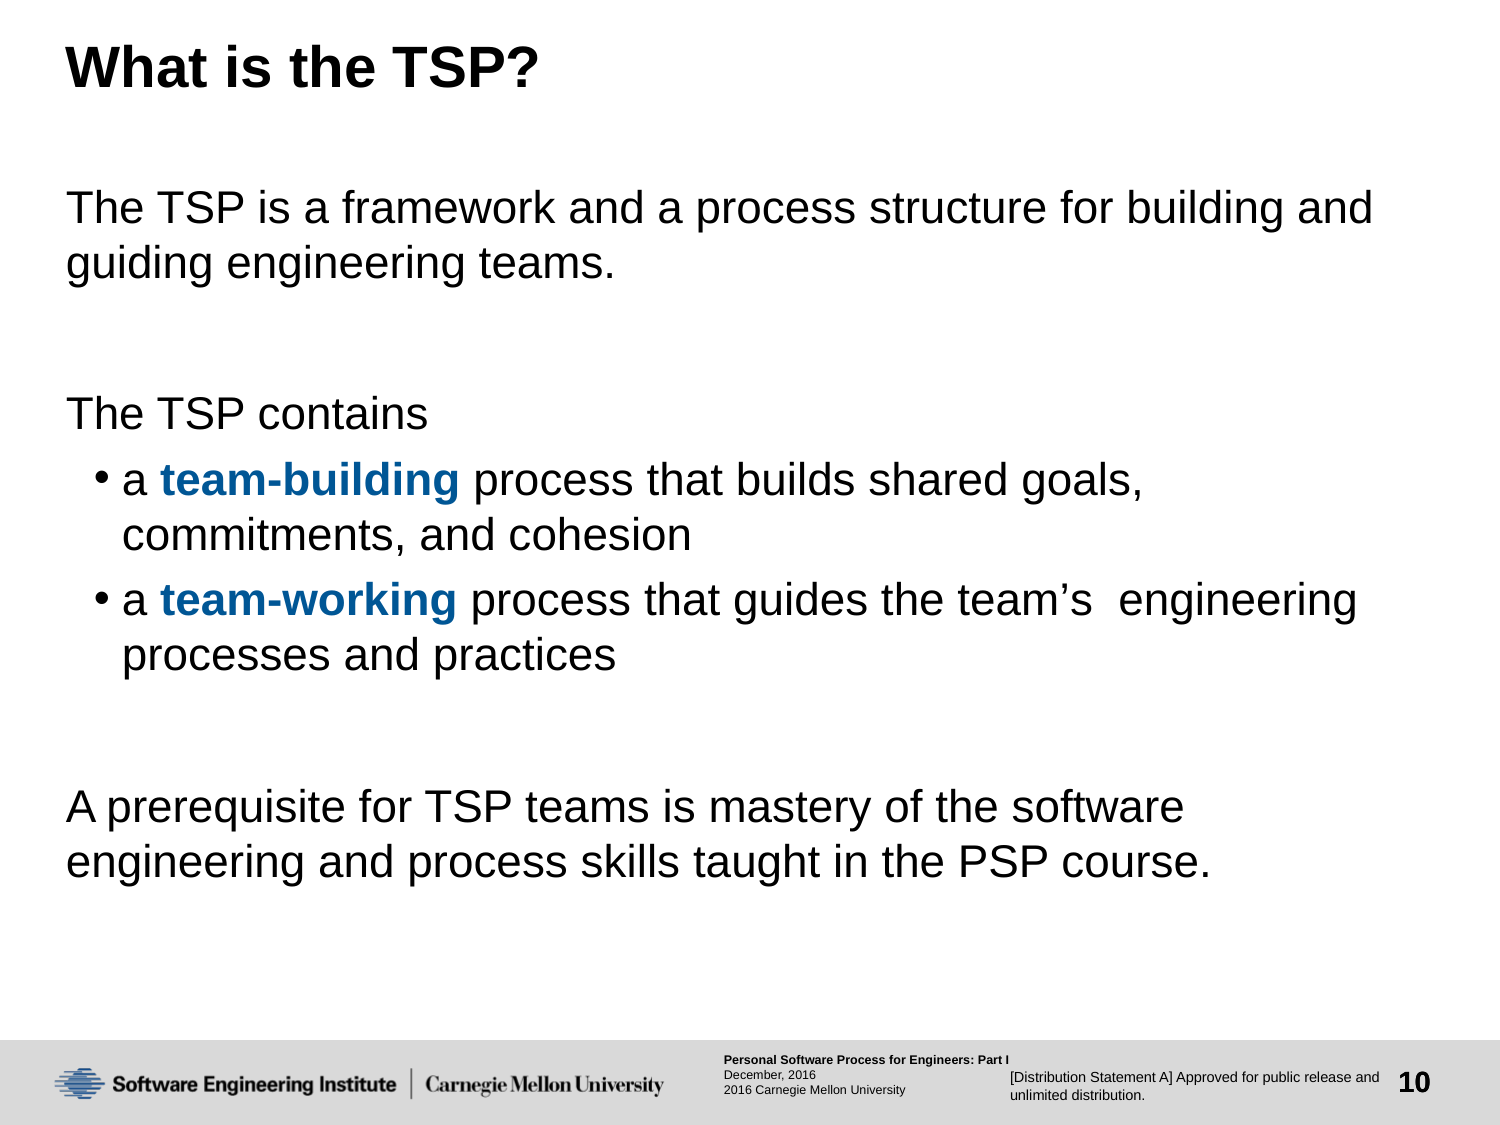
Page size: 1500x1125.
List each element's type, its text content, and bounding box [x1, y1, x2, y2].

title What is the TSP? [65, 37, 1313, 148]
list The TSP is a framework and a process structure for building and guiding engineering teams. The TSP contains a team-building process that builds shared goals, commitments, and cohesion a team-working process that guides the team’s engineering processes and practices A prerequisite for TSP teams is mastery of the software engineering and process skills taught in the PSP course. [65, 177, 1431, 1000]
picture [46, 1061, 673, 1104]
